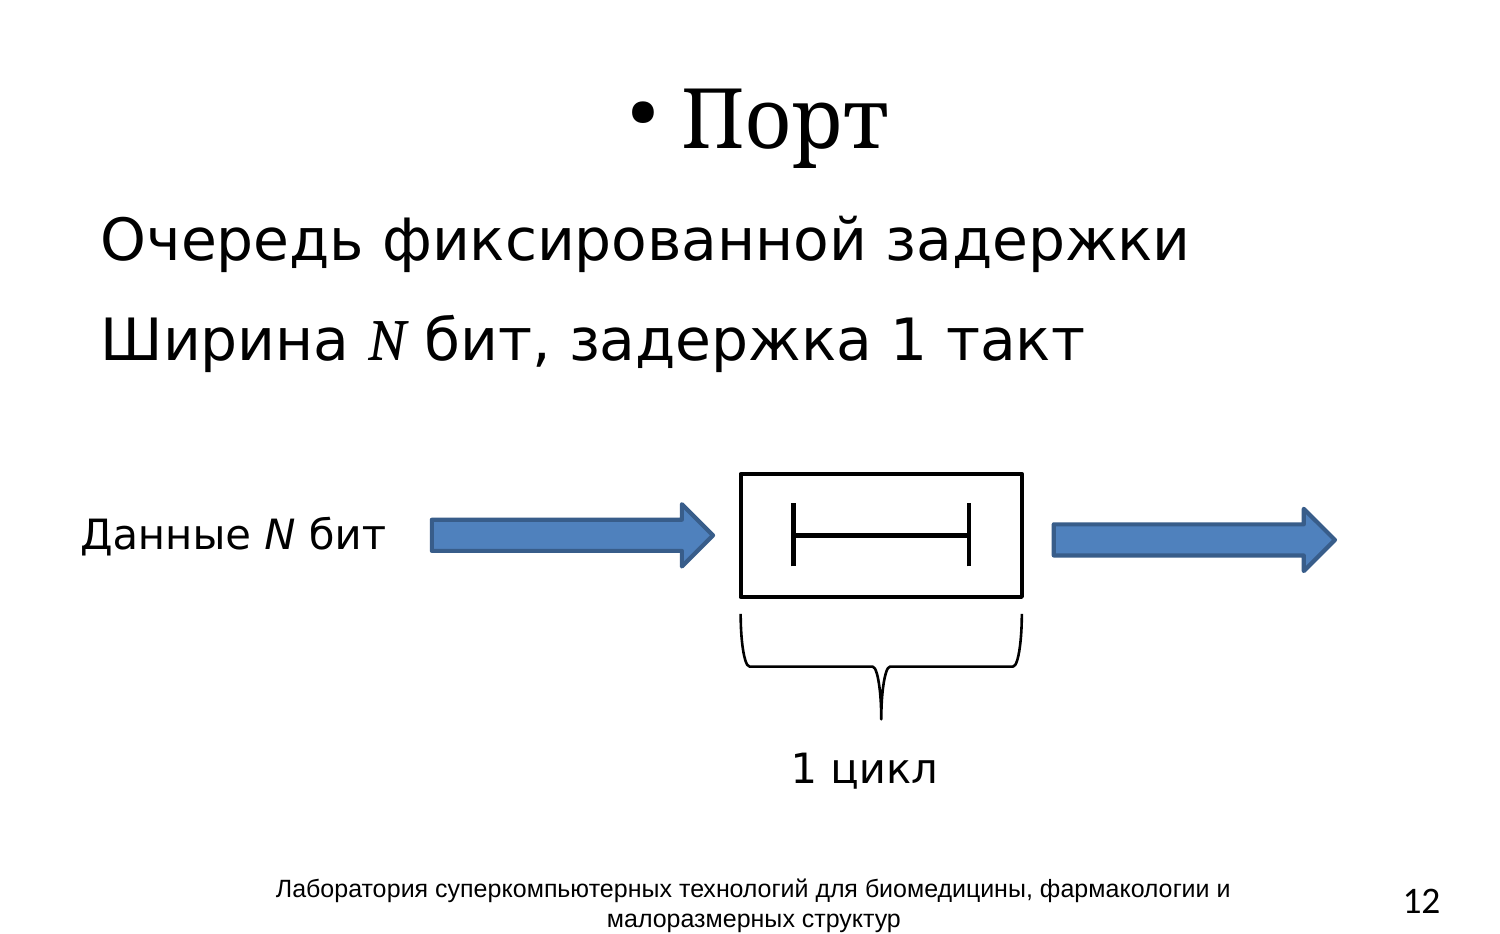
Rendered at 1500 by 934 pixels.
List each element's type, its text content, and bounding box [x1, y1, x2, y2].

text_box 12 [1387, 868, 1473, 918]
text_box [431, 504, 714, 567]
text_box [740, 613, 1022, 720]
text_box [740, 473, 1022, 597]
title Порт [75, 29, 1425, 194]
text_box Лаборатория суперкомпьютерных технологий для биомедицины, фармакологии и малоразмерных структур [171, 864, 1338, 915]
list Очередь фиксированной задержки Ширина N бит, задержка 1 такт [68, 194, 1441, 737]
text_box [1053, 508, 1335, 572]
text_box 1 цикл [775, 733, 972, 799]
text_box Данные N бит [64, 499, 420, 565]
